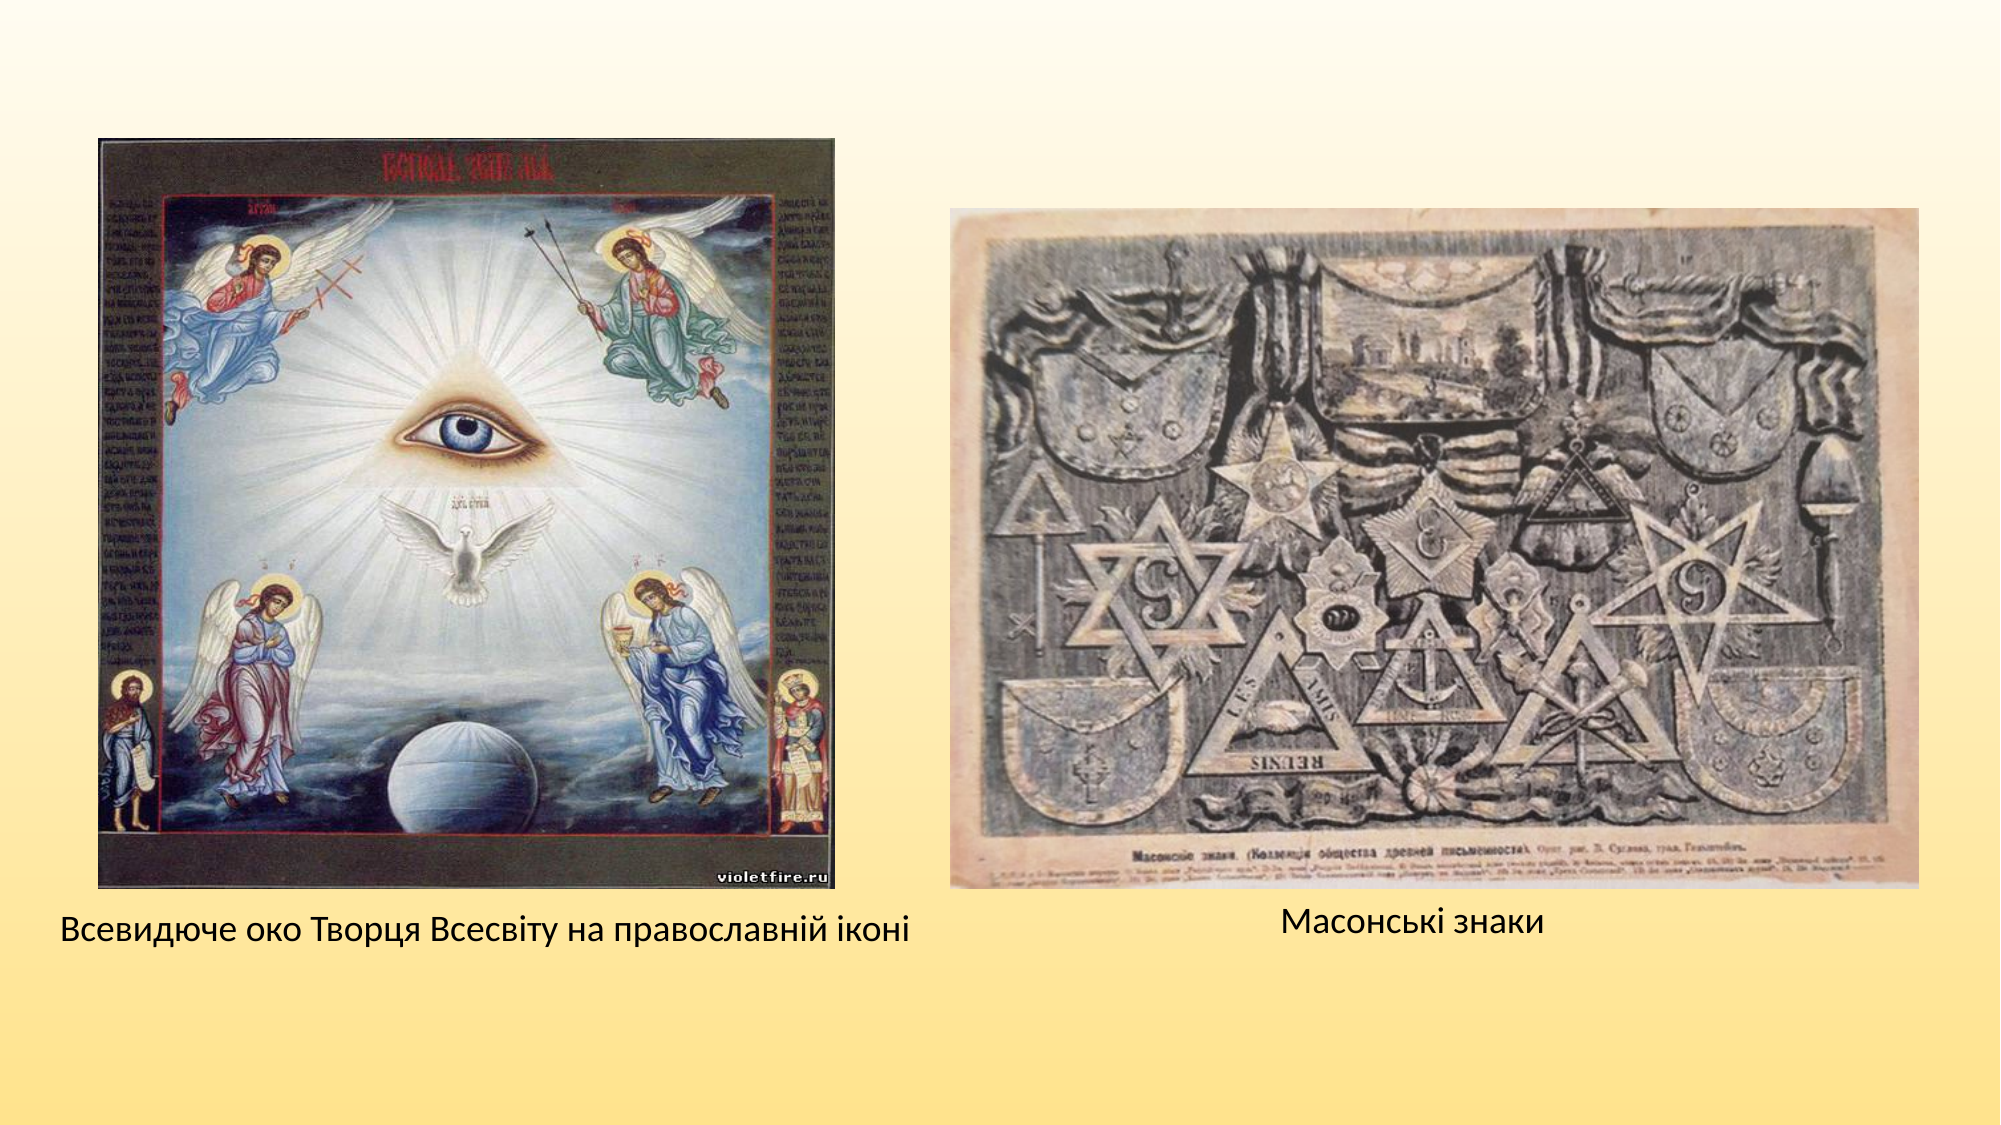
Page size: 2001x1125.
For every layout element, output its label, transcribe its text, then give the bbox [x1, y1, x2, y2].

title Масонські знаки [1216, 889, 1610, 955]
picture [950, 208, 1919, 889]
text_box Всевидюче око Творця Всесвіту на православній іконі [35, 888, 936, 970]
picture [98, 138, 835, 889]
